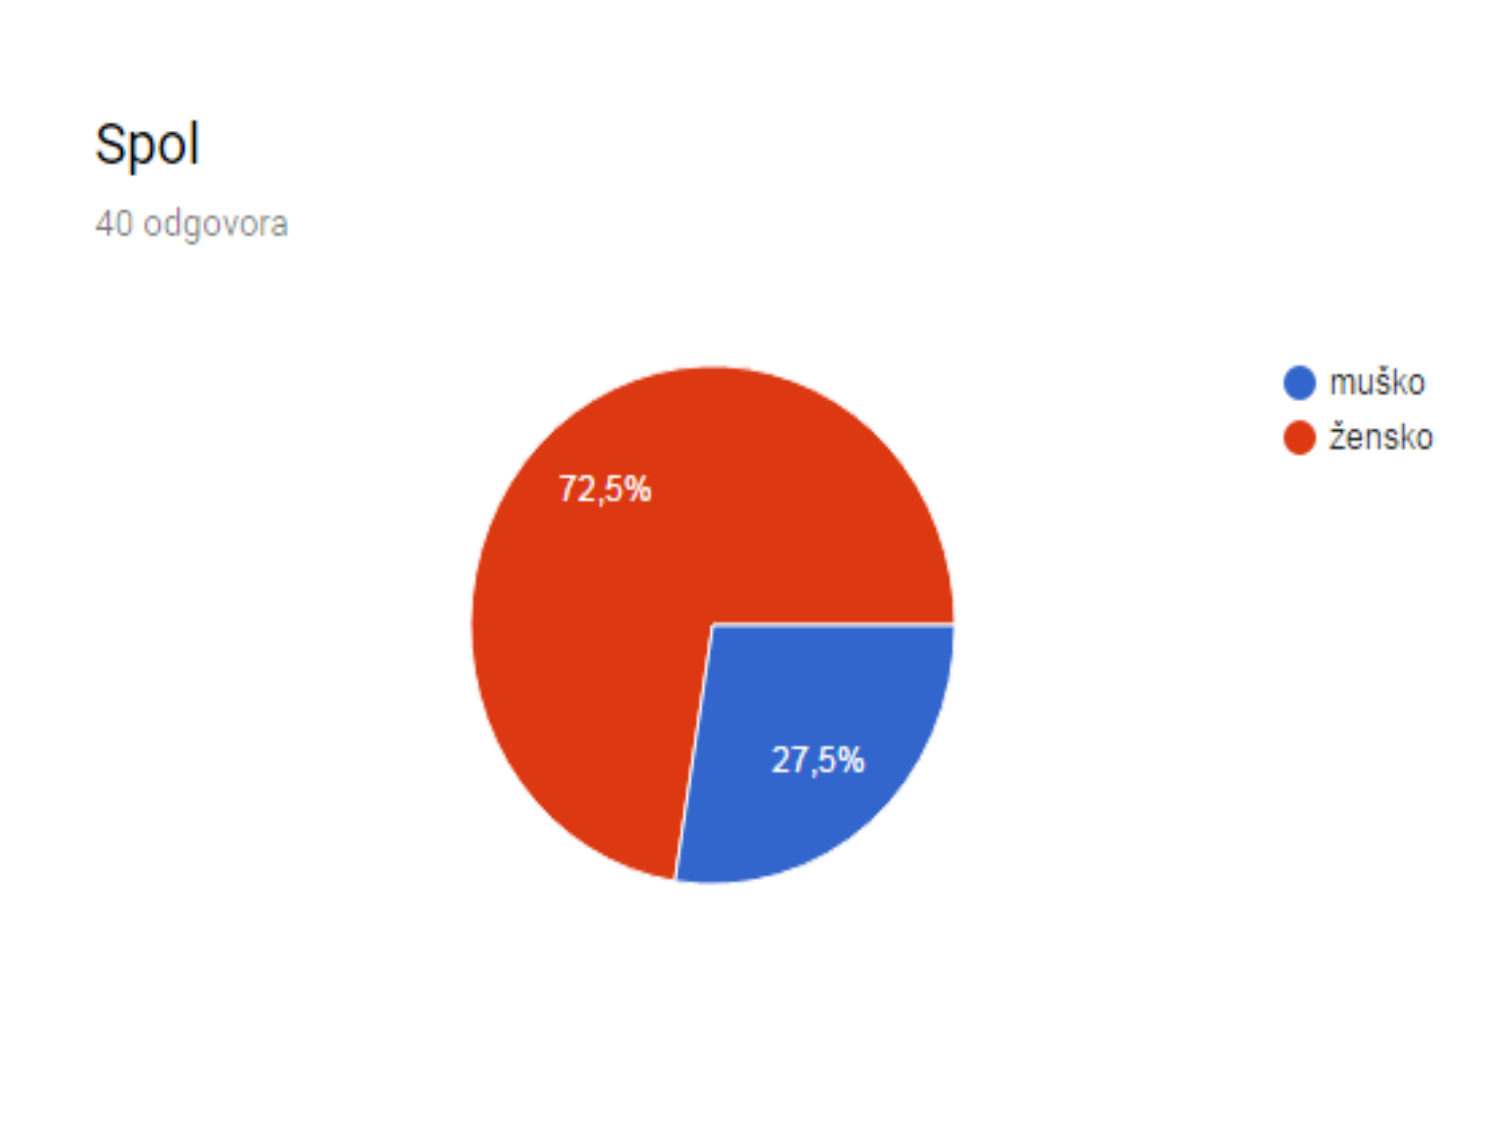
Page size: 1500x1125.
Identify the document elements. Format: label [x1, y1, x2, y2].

list [70, 81, 1466, 926]
